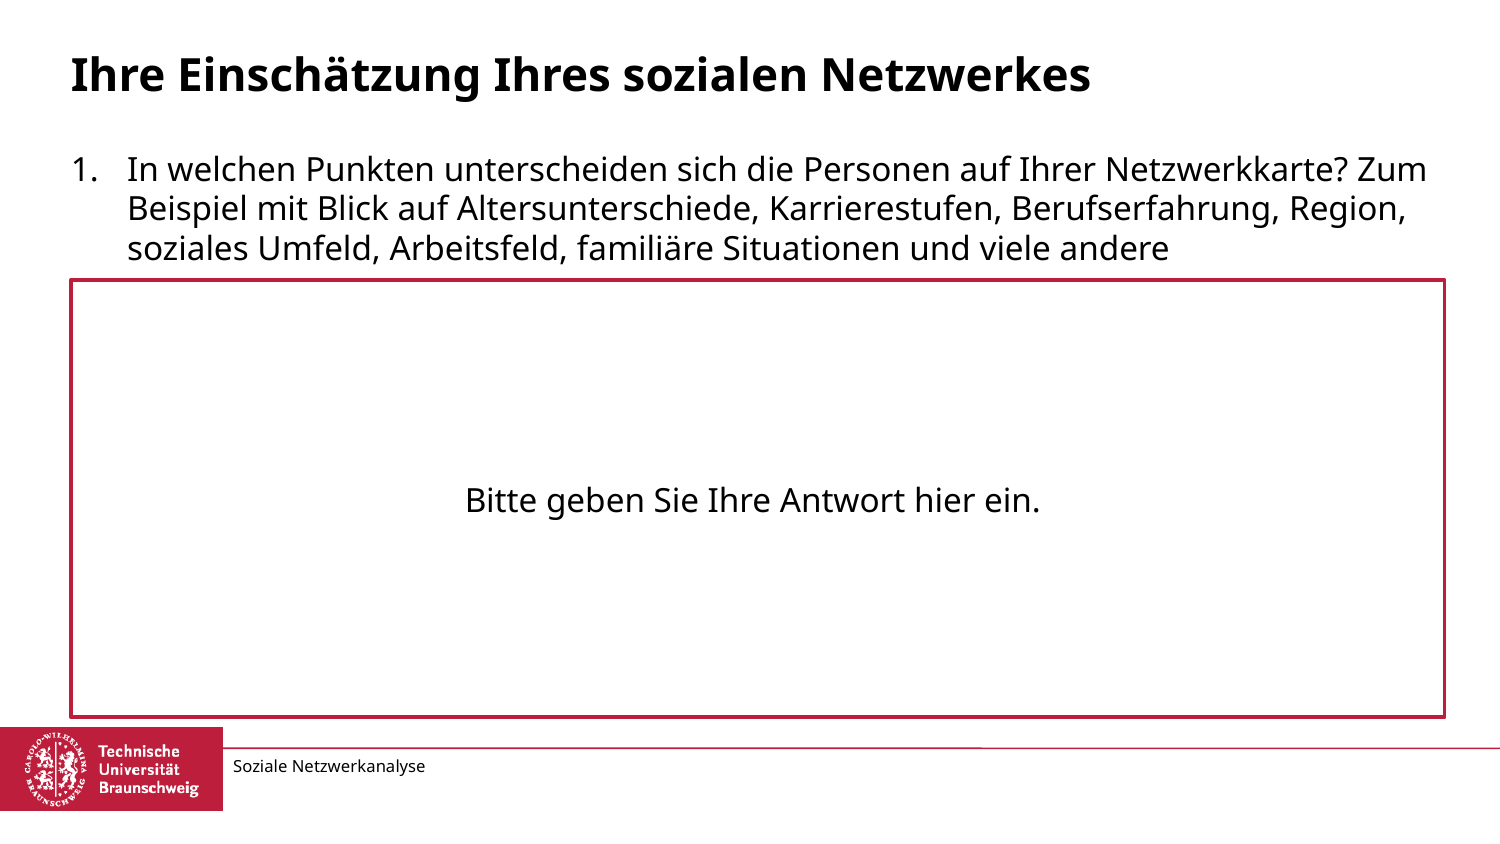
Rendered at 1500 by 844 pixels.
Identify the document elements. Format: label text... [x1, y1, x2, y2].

picture [0, 727, 223, 811]
title Ihre Einschätzung Ihres sozialen Netzwerkes [70, 13, 1445, 102]
list In welchen Punkten unterscheiden sich die Personen auf Ihrer Netzwerkkarte? Zum Beispiel mit Blick auf Altersunterschiede, Karrierestufen, Berufserfahrung, Region, soziales Umfeld, Arbeitsfeld, familiäre Situationen und viele andere [70, 147, 1445, 279]
text_box Bitte geben Sie Ihre Antwort hier ein. [69, 279, 1446, 719]
